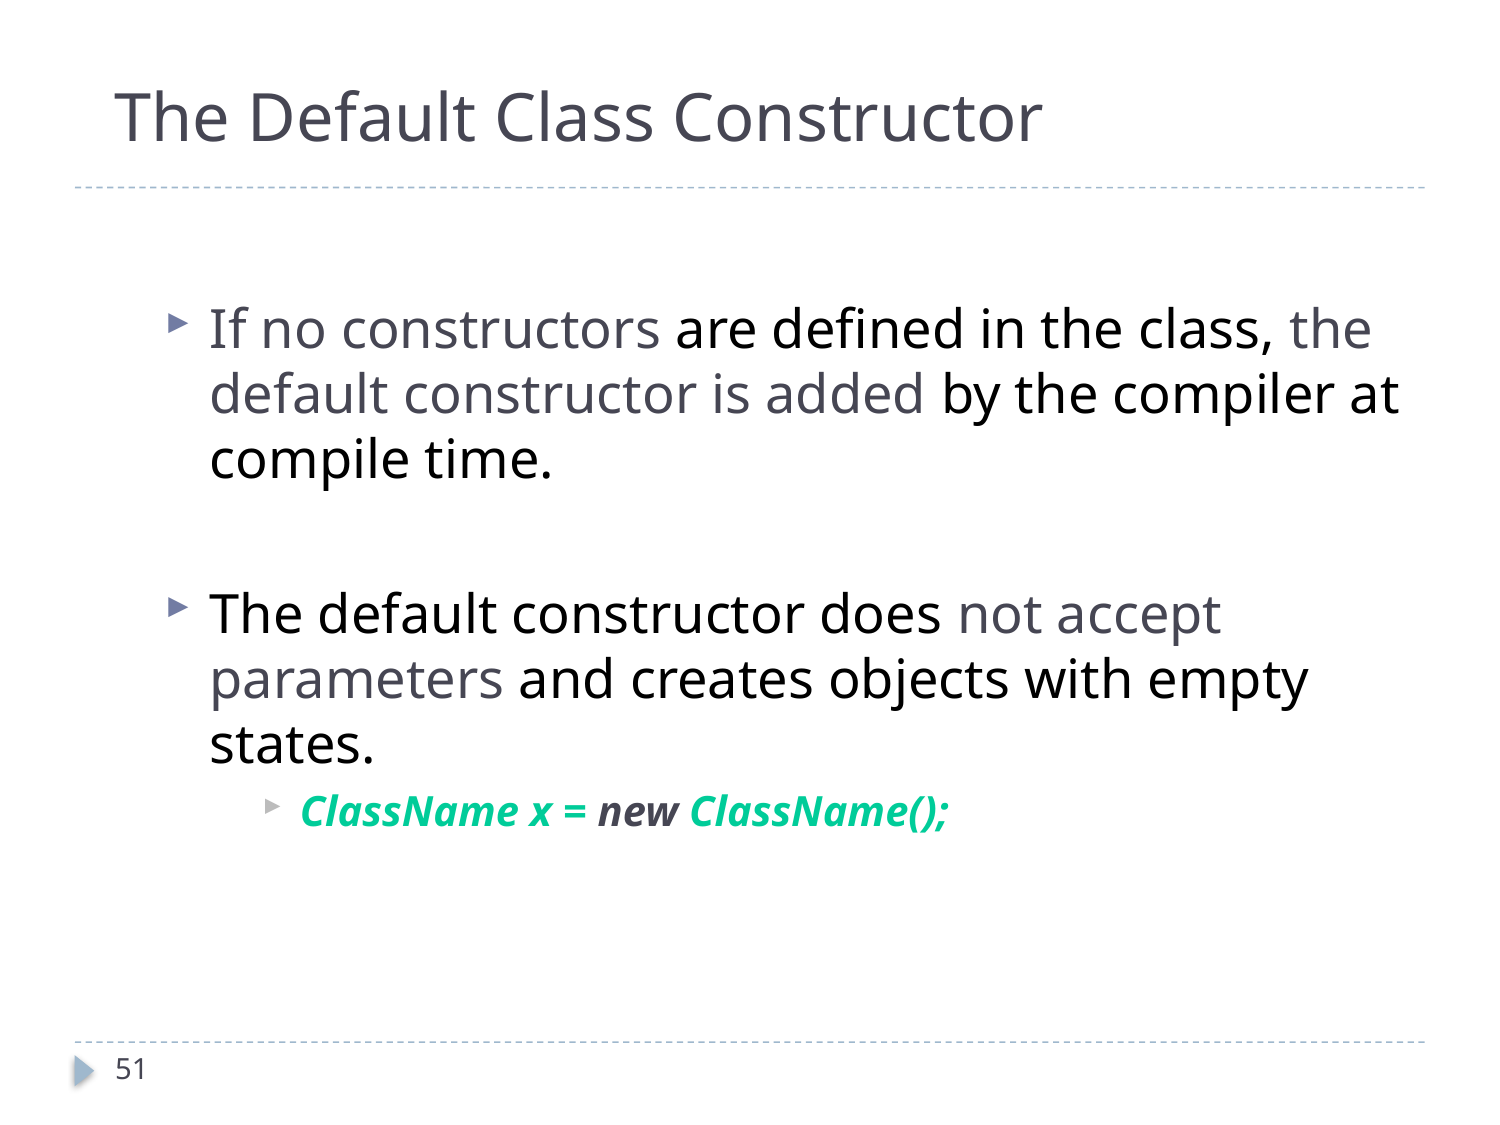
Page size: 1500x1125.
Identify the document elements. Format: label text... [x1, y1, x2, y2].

slide_number 51 [100, 1042, 426, 1103]
list If no constructors are defined in the class, the default constructor is added by the compiler at compile time. The default constructor does not accept parameters and creates objects with empty states. ClassName x = new ClassName(); [150, 287, 1450, 1088]
title The Default Class Constructor [99, 24, 1375, 163]
